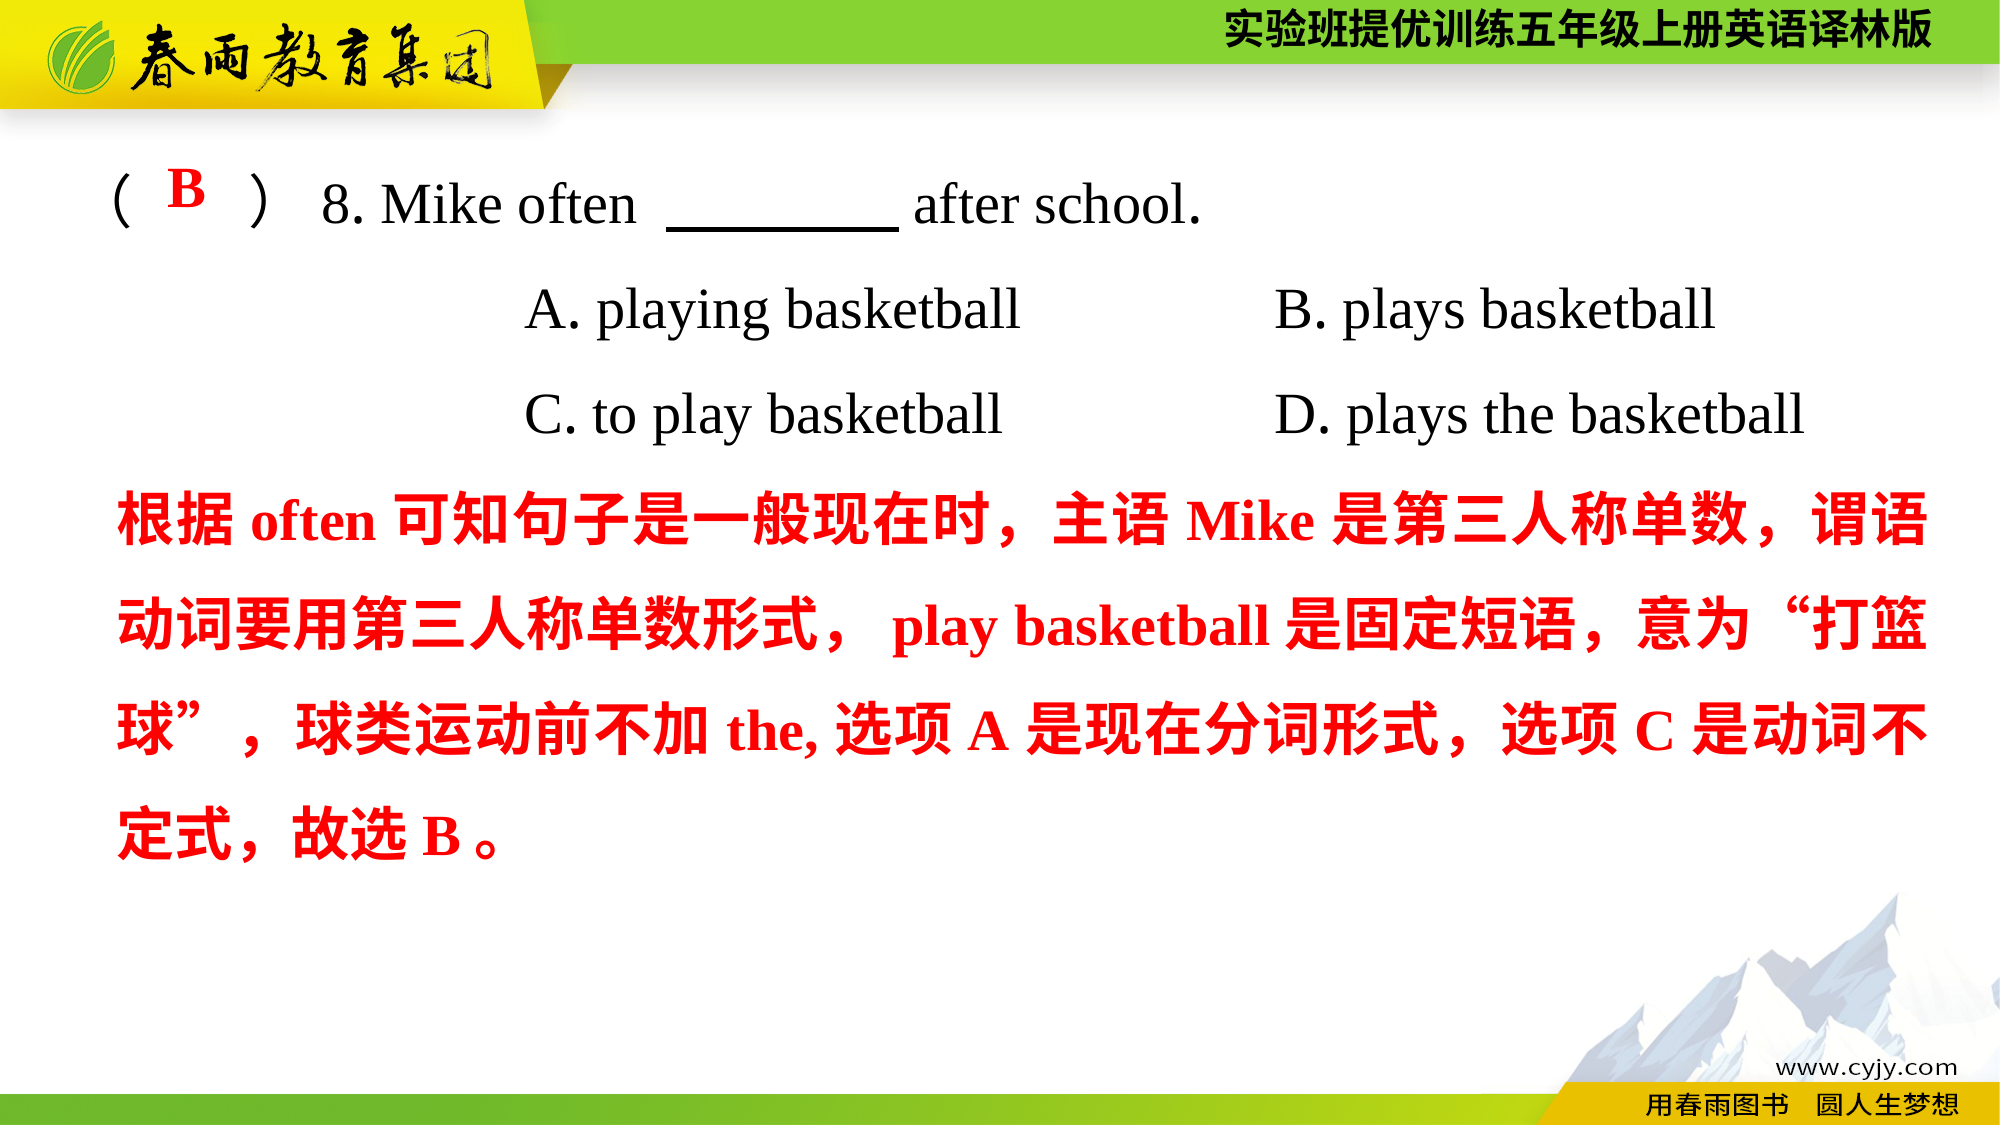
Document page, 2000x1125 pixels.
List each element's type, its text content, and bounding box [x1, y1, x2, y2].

list （ ）8. Mike often after school. A. playing basketball B. plays basketball C. to play basketball D. plays the basketball [59, 122, 1944, 443]
text_box B [152, 141, 222, 227]
text_box 根据often可知句子是一般现在时，主语Mike是第三人称单数，谓语动词要用第三人称单数形式，play basketball是固定短语，意为“打篮球”，球类运动前不加the,选项A是现在分词形式，选项C是动词不定式，故选B。 [102, 439, 1944, 875]
picture [0, 0, 2000, 1125]
